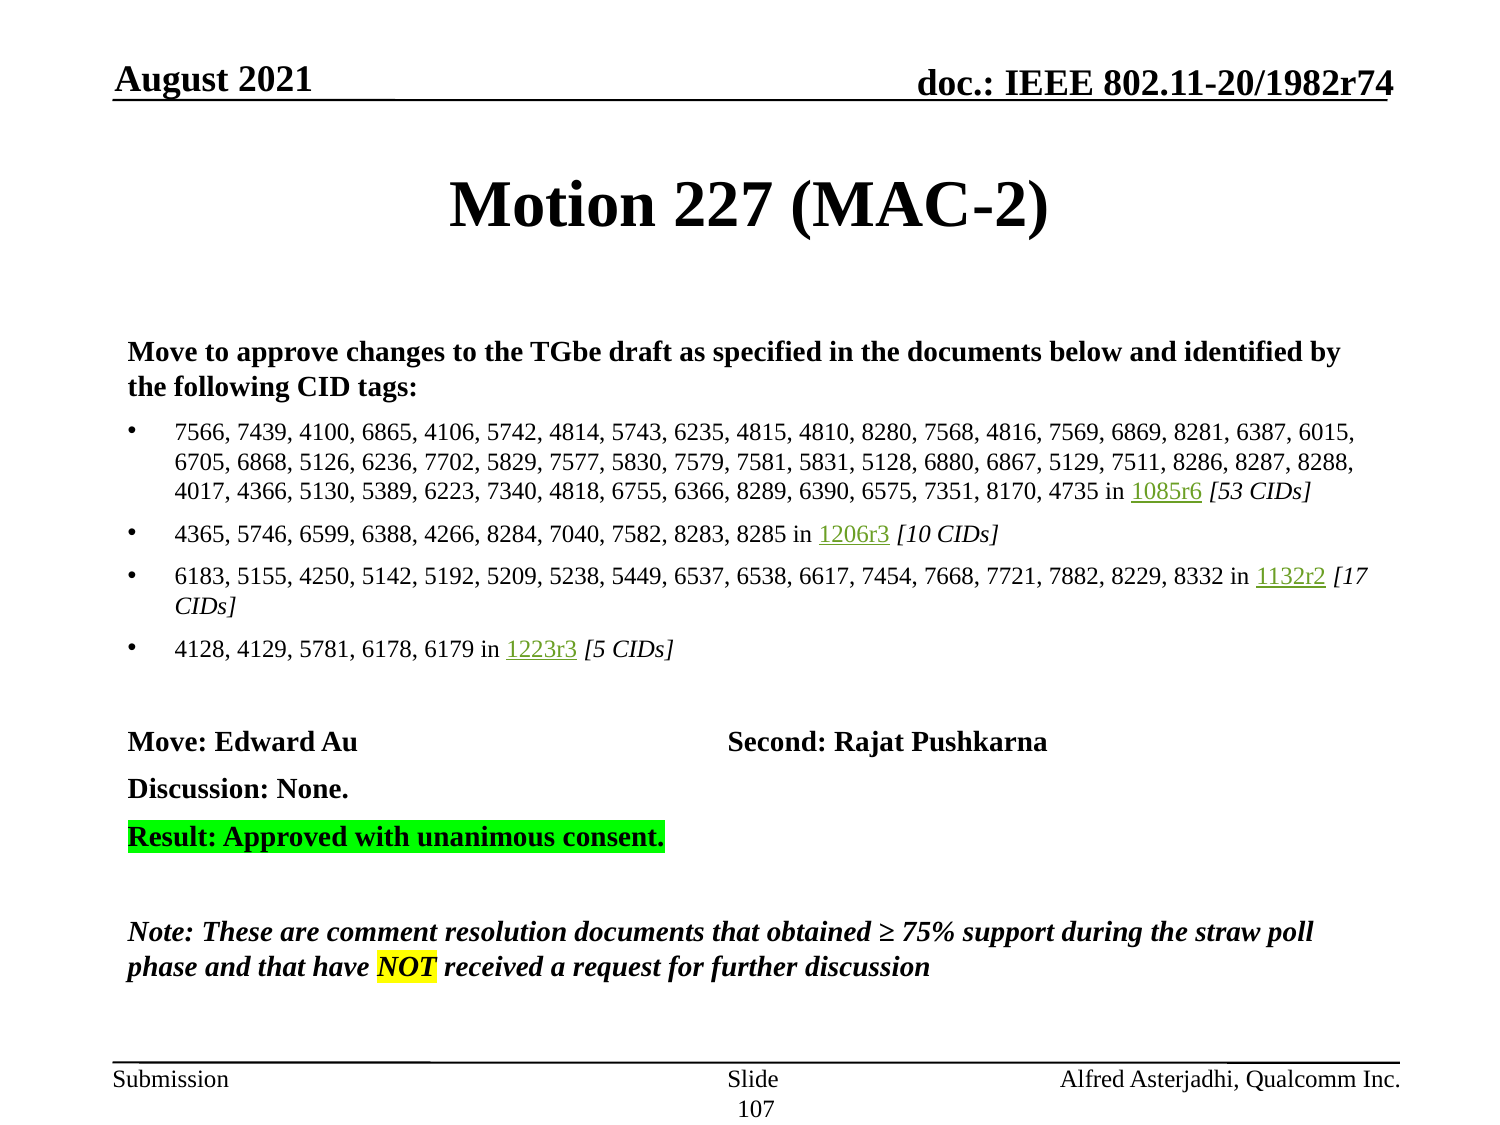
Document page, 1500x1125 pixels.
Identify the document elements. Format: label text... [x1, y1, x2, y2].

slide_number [114, 54, 423, 100]
footer Alfred Asterjadhi, Qualcomm Inc. [878, 1061, 1402, 1093]
list Move to approve changes to the TGbe draft as specified in the documents below and identified by the following CID tags: 7566, 7439, 4100, 6865, 4106, 5742, 4814, 5743, 6235, 4815, 4810, 8280, 7568, 4816, 7569, 6869, 8281, 6387, 6015, 6705, 6868, 5126, 6236, 7702, 5829, 7577, 5830, 7579, 7581, 5831, 5128, 6880, 6867, 5129, 7511, 8286, 8287, 8288, 4017, 4366, 5130, 5389, 6223, 7340, 4818, 6755, 6366, 8289, 6390, 6575, 7351, 8170, 4735 in 1085r6 [53 CIDs] 4365, 5746, 6599, 6388, 4266, 8284, 7040, 7582, 8283, 8285 in 1206r3 [10 CIDs] 6183, 5155, 4250, 5142, 5192, 5209, 5238, 5449, 6537, 6538, 6617, 7454, 7668, 7721, 7882, 8229, 8332 in 1132r2 [17 CIDs] 4128, 4129, 5781, 6178, 6179 in 1223r3 [5 CIDs] Move: Edward Au Second: Rajat Pushkarna Discussion: None. Result: Approved with unanimous consent. Note: These are comment resolution documents that obtained ≥ 75% support during the straw poll phase and that have NOT received a request for further discussion [112, 324, 1388, 1063]
slide_number Slide 107 [712, 1061, 800, 1123]
title Motion 227 (MAC-2) [112, 112, 1388, 288]
